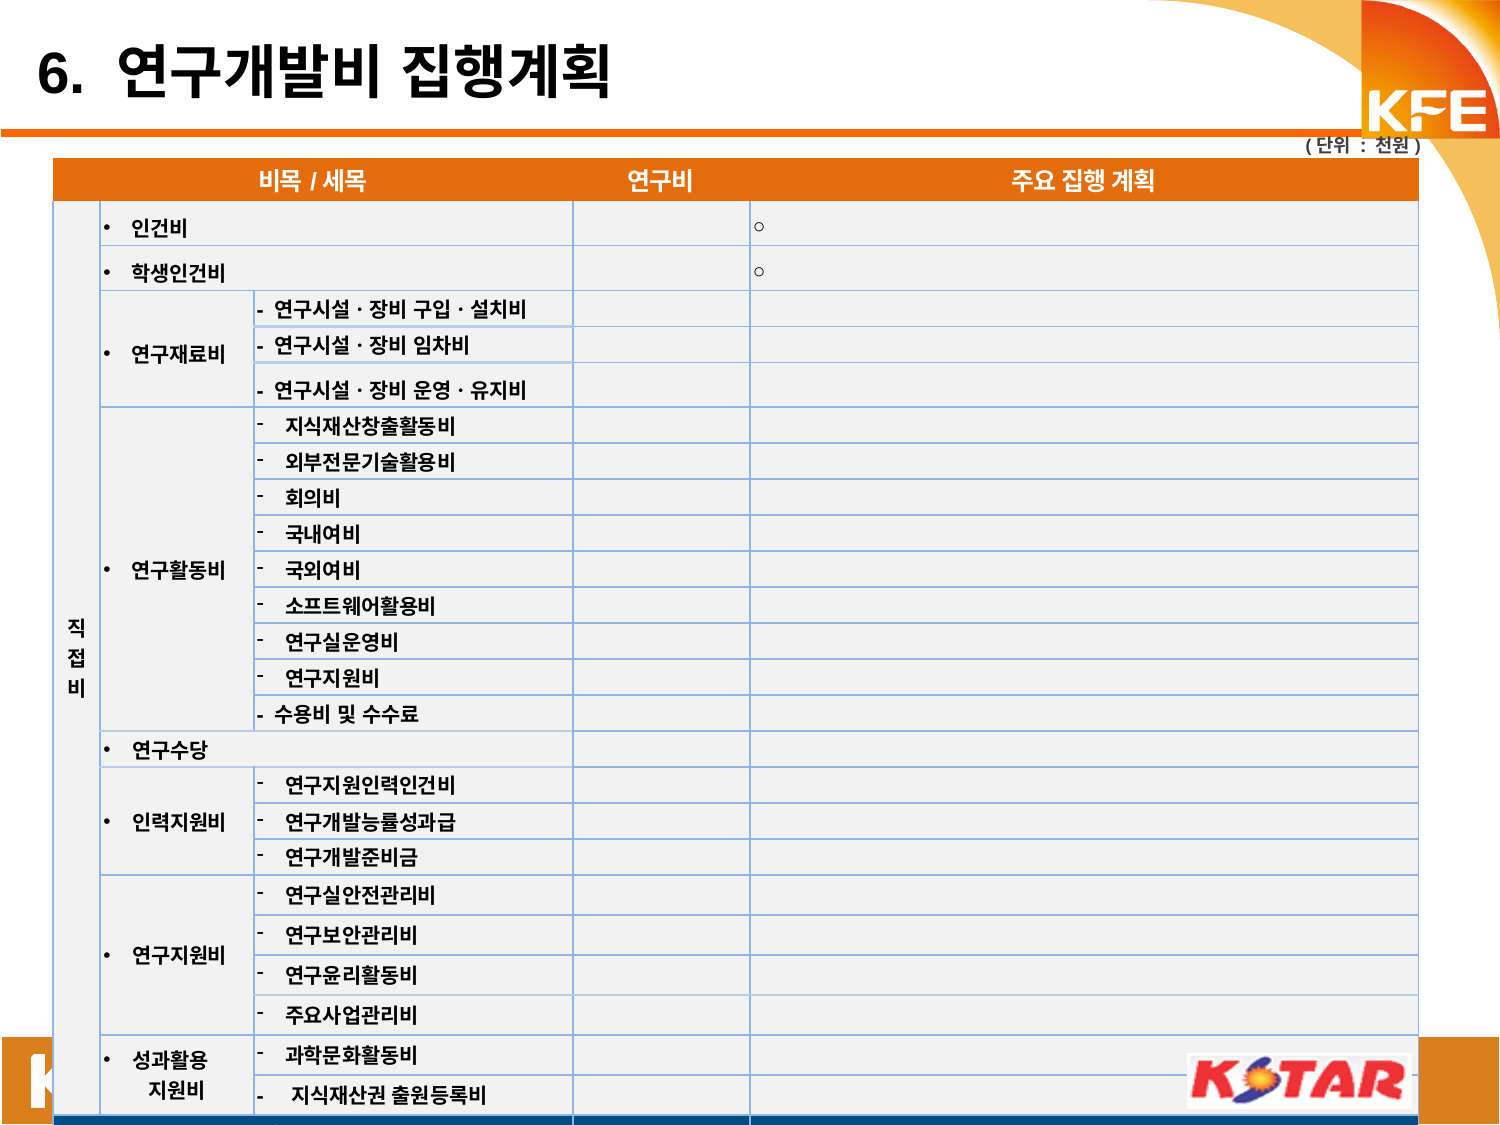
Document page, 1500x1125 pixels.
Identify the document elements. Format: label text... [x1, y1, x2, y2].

table_cell 국외여비 [255, 552, 572, 586]
table_cell 합 계 [54, 1116, 572, 1125]
table_cell 연구지원비 [255, 660, 572, 694]
table_cell - 연구시설ㆍ장비 운영ㆍ유지비 [255, 364, 572, 406]
table_cell 소프트웨어활용비 [255, 588, 572, 622]
table_cell 연구수당 [101, 732, 572, 766]
table_cell [751, 1036, 1418, 1074]
table_cell 연구개발준비금 [255, 840, 572, 874]
table_cell [574, 246, 749, 290]
table_cell [751, 996, 1418, 1034]
table_cell [751, 840, 1418, 874]
table_cell 연구실안전관리비 [255, 876, 572, 914]
table_cell [751, 768, 1418, 802]
table_header 비목/세목 [53, 158, 573, 201]
table_header 연구비 [573, 158, 750, 201]
table_cell 연구지원인력인건비 [255, 768, 572, 802]
table_cell ○ [751, 201, 1418, 245]
table_cell 국내여비 [255, 516, 572, 550]
table_cell [751, 916, 1418, 954]
table_cell [751, 363, 1418, 406]
table_cell - 연구시설ㆍ장비 임차비 [255, 328, 572, 361]
table_cell [574, 804, 749, 838]
table_cell [751, 660, 1418, 694]
table_cell [574, 588, 749, 622]
table_cell [751, 552, 1418, 586]
table_cell 연구지원비 [101, 876, 253, 1034]
picture [1359, 0, 1500, 140]
table_cell [574, 840, 749, 874]
table_cell [751, 408, 1418, 442]
table_cell [574, 956, 749, 994]
table_cell [574, 1076, 749, 1114]
table_cell [751, 696, 1418, 730]
table_cell 지식재산창출활동비 [255, 408, 572, 442]
table_cell [751, 588, 1418, 622]
table_cell 연구재료비 [101, 291, 253, 406]
table_cell [574, 552, 749, 586]
table_cell 회의비 [255, 480, 572, 514]
table_cell 연구보안관리비 [255, 916, 572, 954]
table_cell [574, 408, 749, 442]
table_cell [574, 916, 749, 954]
table_cell 연구개발능률성과급 [255, 804, 572, 838]
table_header 주요 집행 계획 [750, 158, 1419, 201]
table_cell [574, 996, 749, 1034]
table_cell [574, 768, 749, 802]
table_cell [574, 696, 749, 730]
table_cell 주요사업관리비 [255, 996, 572, 1034]
table_cell [751, 876, 1418, 914]
table_cell [574, 516, 749, 550]
table_cell [751, 516, 1418, 550]
table_cell [751, 956, 1418, 994]
table_cell [751, 1076, 1184, 1114]
table_cell - 연구시설ㆍ장비 구입ㆍ설치비 [255, 291, 572, 325]
table_cell [751, 480, 1418, 514]
table_cell 과학문화활동비 [255, 1036, 572, 1074]
table_cell 인건비 [101, 201, 572, 245]
table_cell [574, 327, 749, 362]
table_cell [574, 660, 749, 694]
table_cell 외부전문기술활용비 [255, 444, 572, 478]
picture [1186, 1053, 1412, 1109]
table_cell [574, 1116, 749, 1125]
table_cell 학생인건비 [101, 246, 572, 290]
table_cell [574, 876, 749, 914]
table_cell [574, 1036, 749, 1074]
table_cell 성과활용 지원비 [101, 1036, 253, 1114]
table_cell [574, 624, 749, 658]
table_cell [574, 201, 749, 245]
table_cell ○ [751, 246, 1418, 290]
table_cell [751, 804, 1418, 838]
table_cell 연구실운영비 [255, 624, 572, 658]
table_cell [751, 444, 1418, 478]
table_cell [574, 291, 749, 326]
table_cell [751, 624, 1418, 658]
table_cell 직 접 비 [54, 201, 99, 1114]
table_cell - 수용비 및 수수료 [255, 696, 572, 730]
table_cell [751, 291, 1418, 326]
text_box (단위 : 천원) [1288, 127, 1439, 163]
table_cell [574, 444, 749, 478]
table_cell 연구윤리활동비 [255, 956, 572, 994]
table_cell [574, 480, 749, 514]
table_cell - 지식재산권 출원등록비 [255, 1076, 572, 1114]
table_cell [751, 1116, 1418, 1125]
table_cell [751, 732, 1418, 766]
table_cell [751, 327, 1418, 362]
table_cell 연구활동비 [101, 408, 253, 730]
table_cell [574, 732, 749, 766]
table_cell [574, 363, 749, 406]
table_cell 인력지원비 [101, 768, 253, 874]
